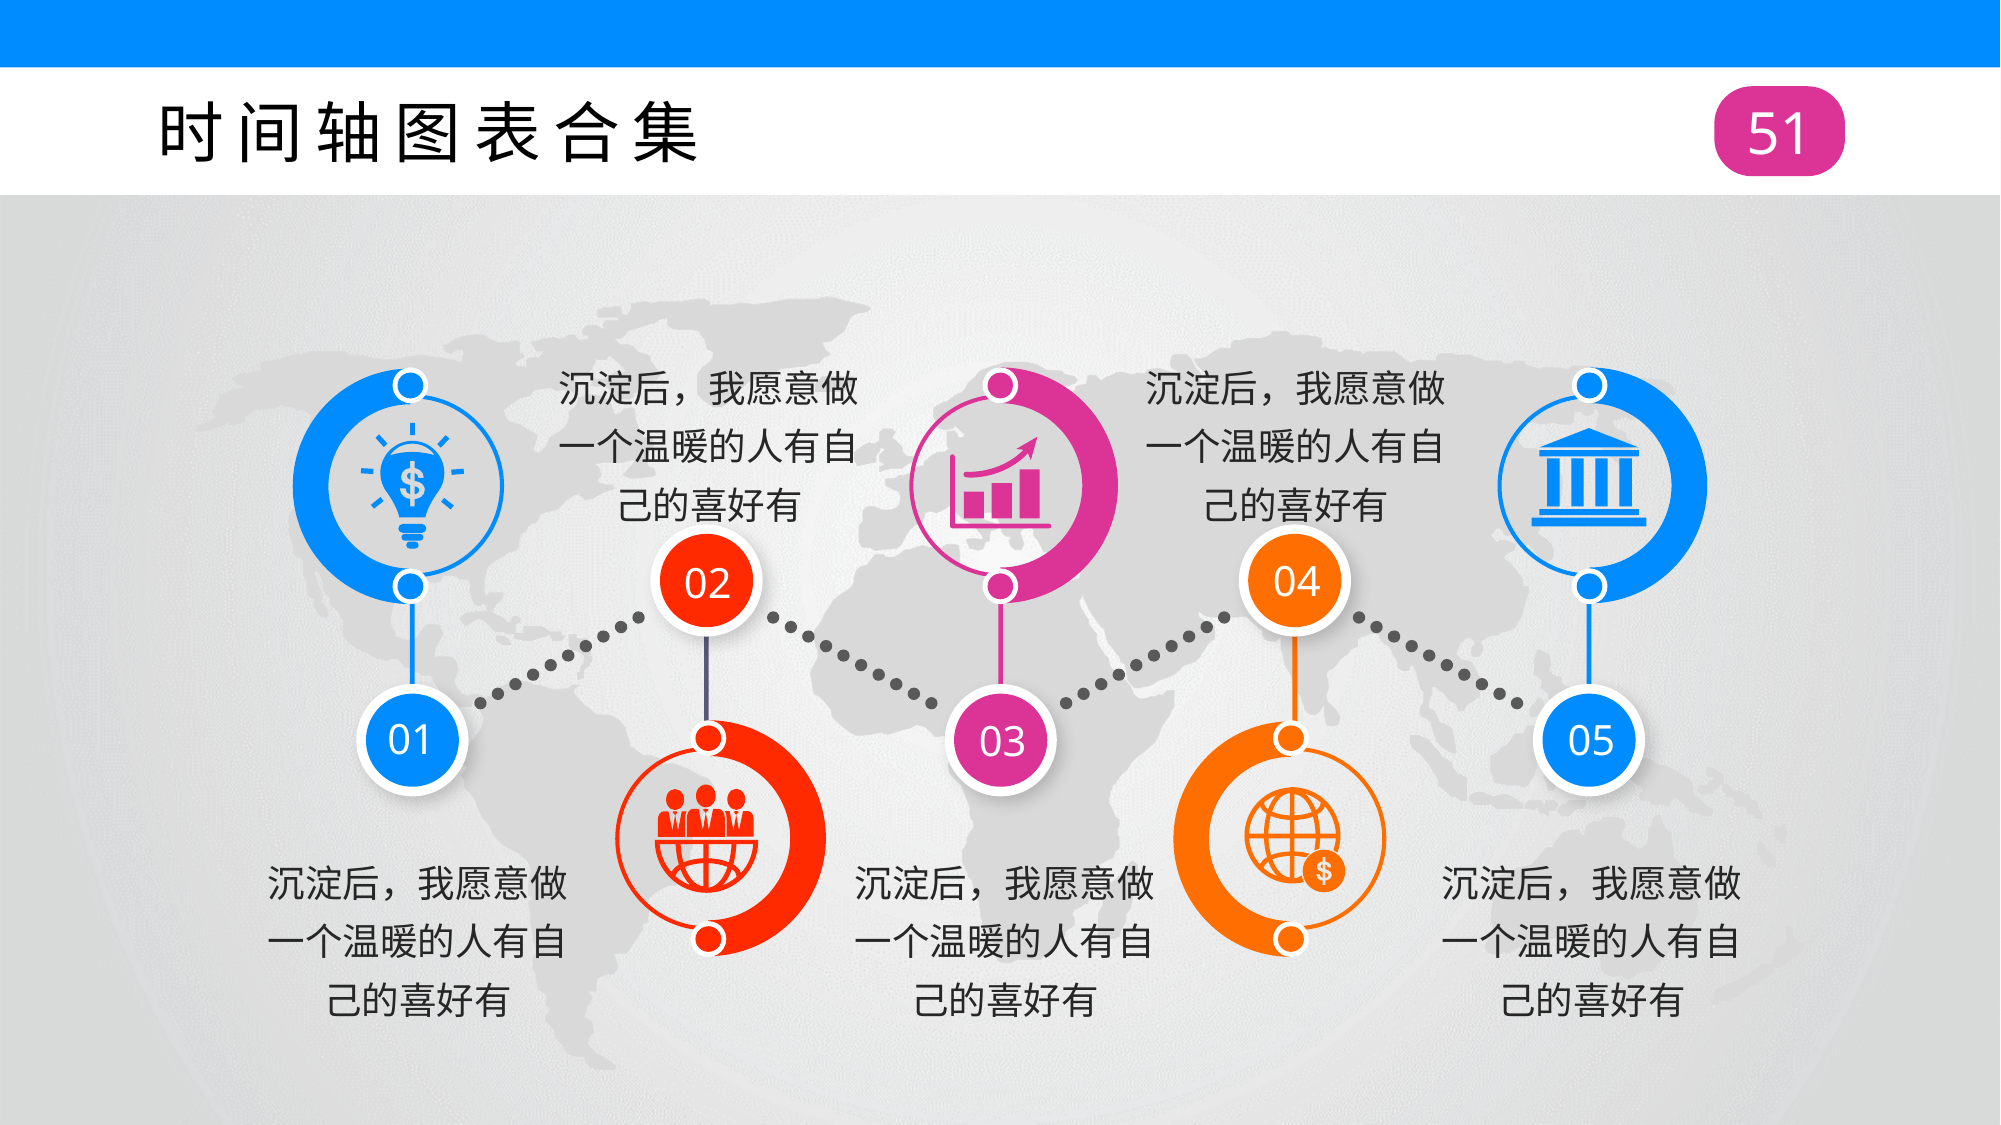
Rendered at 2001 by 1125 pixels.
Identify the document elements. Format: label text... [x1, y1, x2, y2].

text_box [292, 367, 1708, 957]
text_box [250, 797, 585, 1032]
picture [0, 0, 2001, 1125]
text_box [541, 302, 877, 537]
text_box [1128, 302, 1463, 537]
text_box [0, 66, 2000, 196]
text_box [195, 296, 1804, 1070]
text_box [1424, 797, 1759, 1032]
text_box [0, 0, 2000, 66]
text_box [837, 797, 1172, 1032]
text_box 时间轴图表合集 [142, 83, 753, 178]
text_box 51 [1713, 85, 1847, 178]
